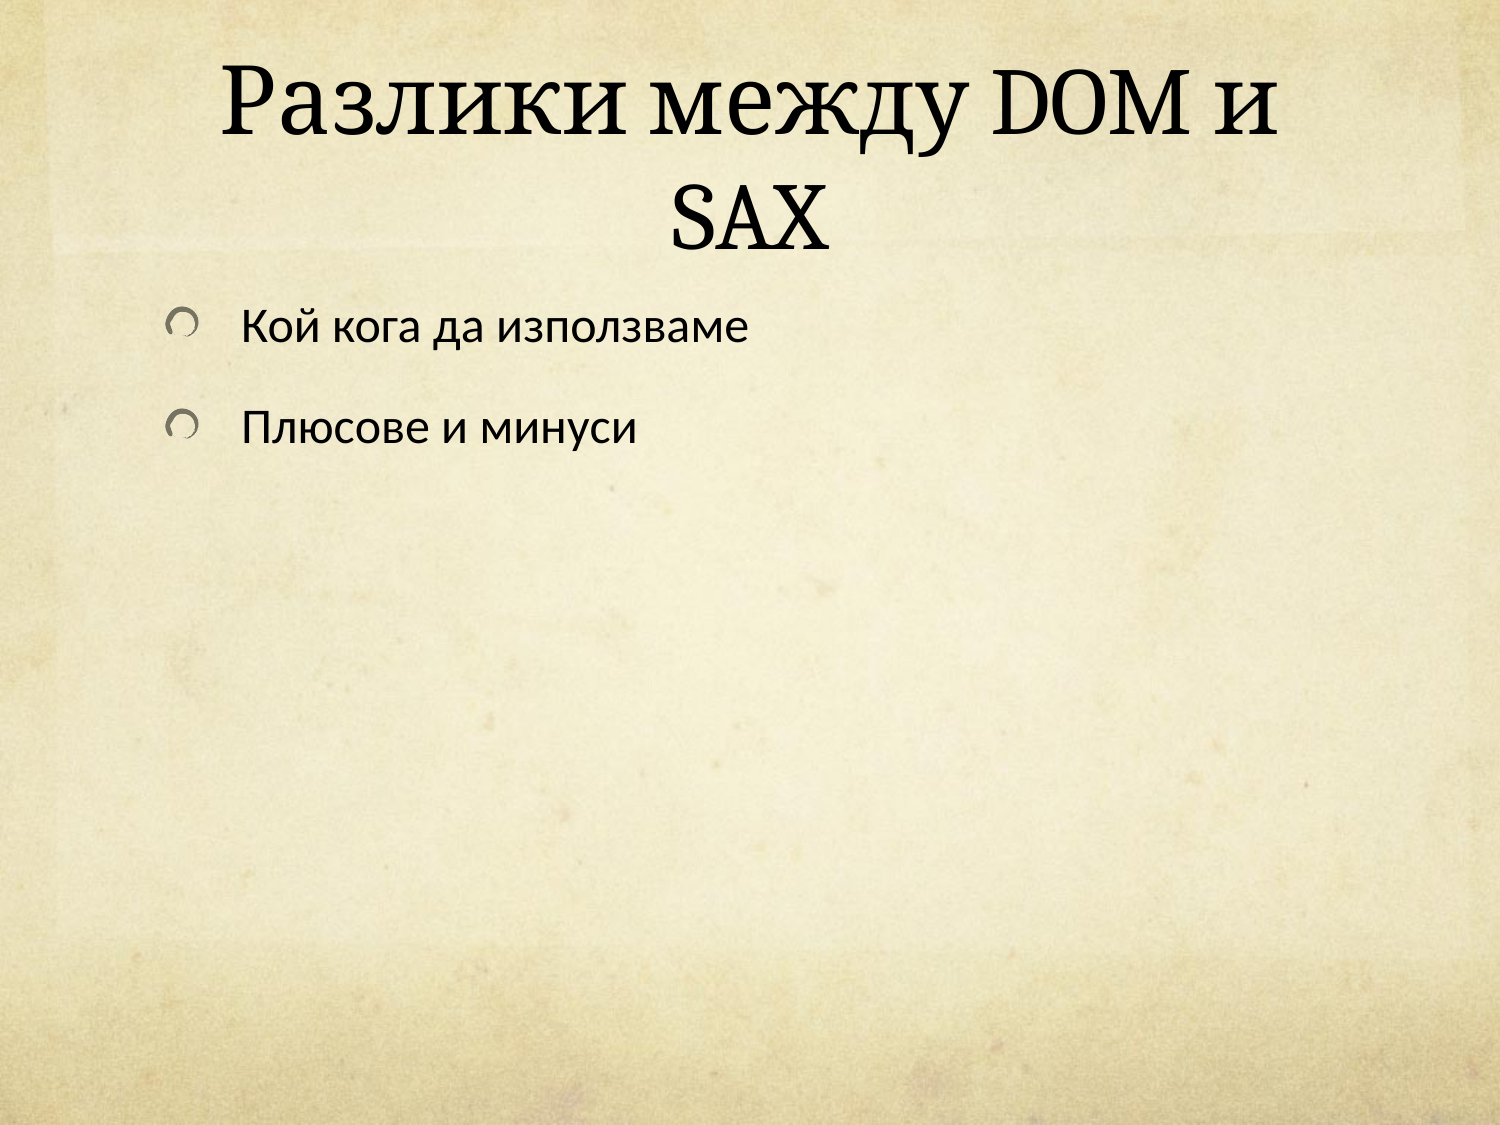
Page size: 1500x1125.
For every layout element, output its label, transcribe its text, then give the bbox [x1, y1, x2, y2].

list Кой кога да използваме Плюсове и минуси [150, 284, 1350, 950]
picture [0, 0, 1500, 1125]
title Разлики между DOM и SAX [150, 82, 1350, 225]
